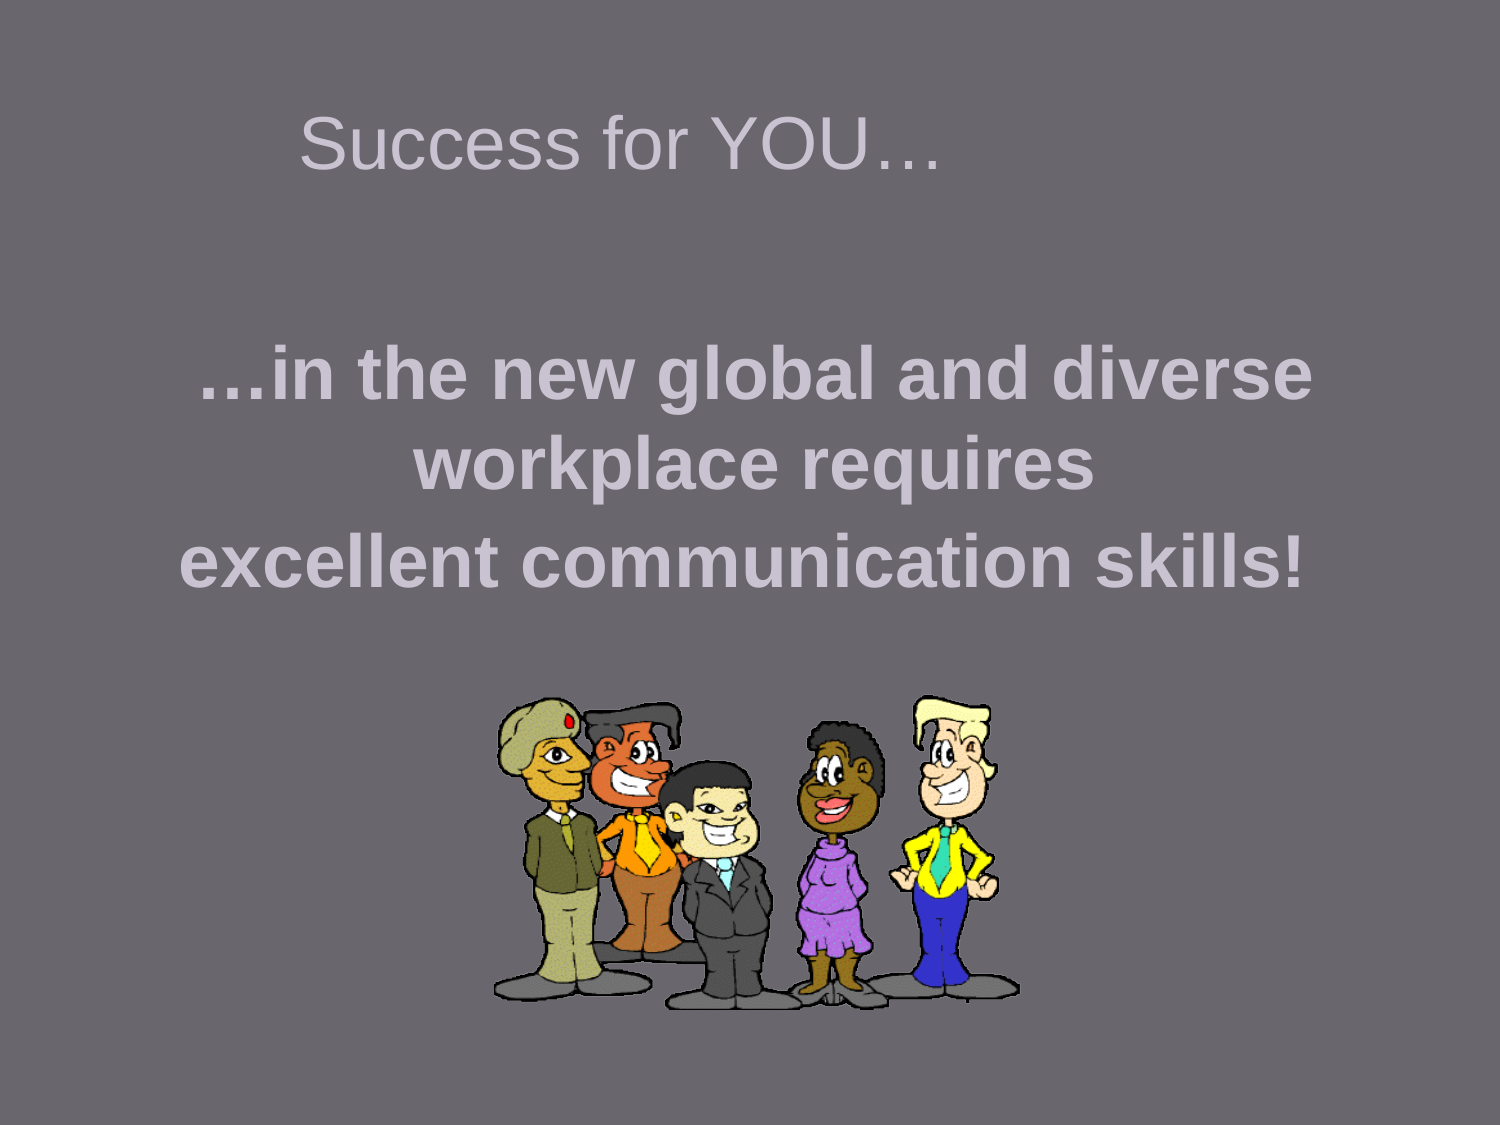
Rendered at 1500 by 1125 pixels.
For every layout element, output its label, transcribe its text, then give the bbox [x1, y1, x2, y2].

text_box …in the new global and diverse workplace requires excellent communication skills! [149, 275, 1361, 655]
picture [494, 687, 1029, 1010]
text_box Success for YOU… [283, 87, 999, 193]
